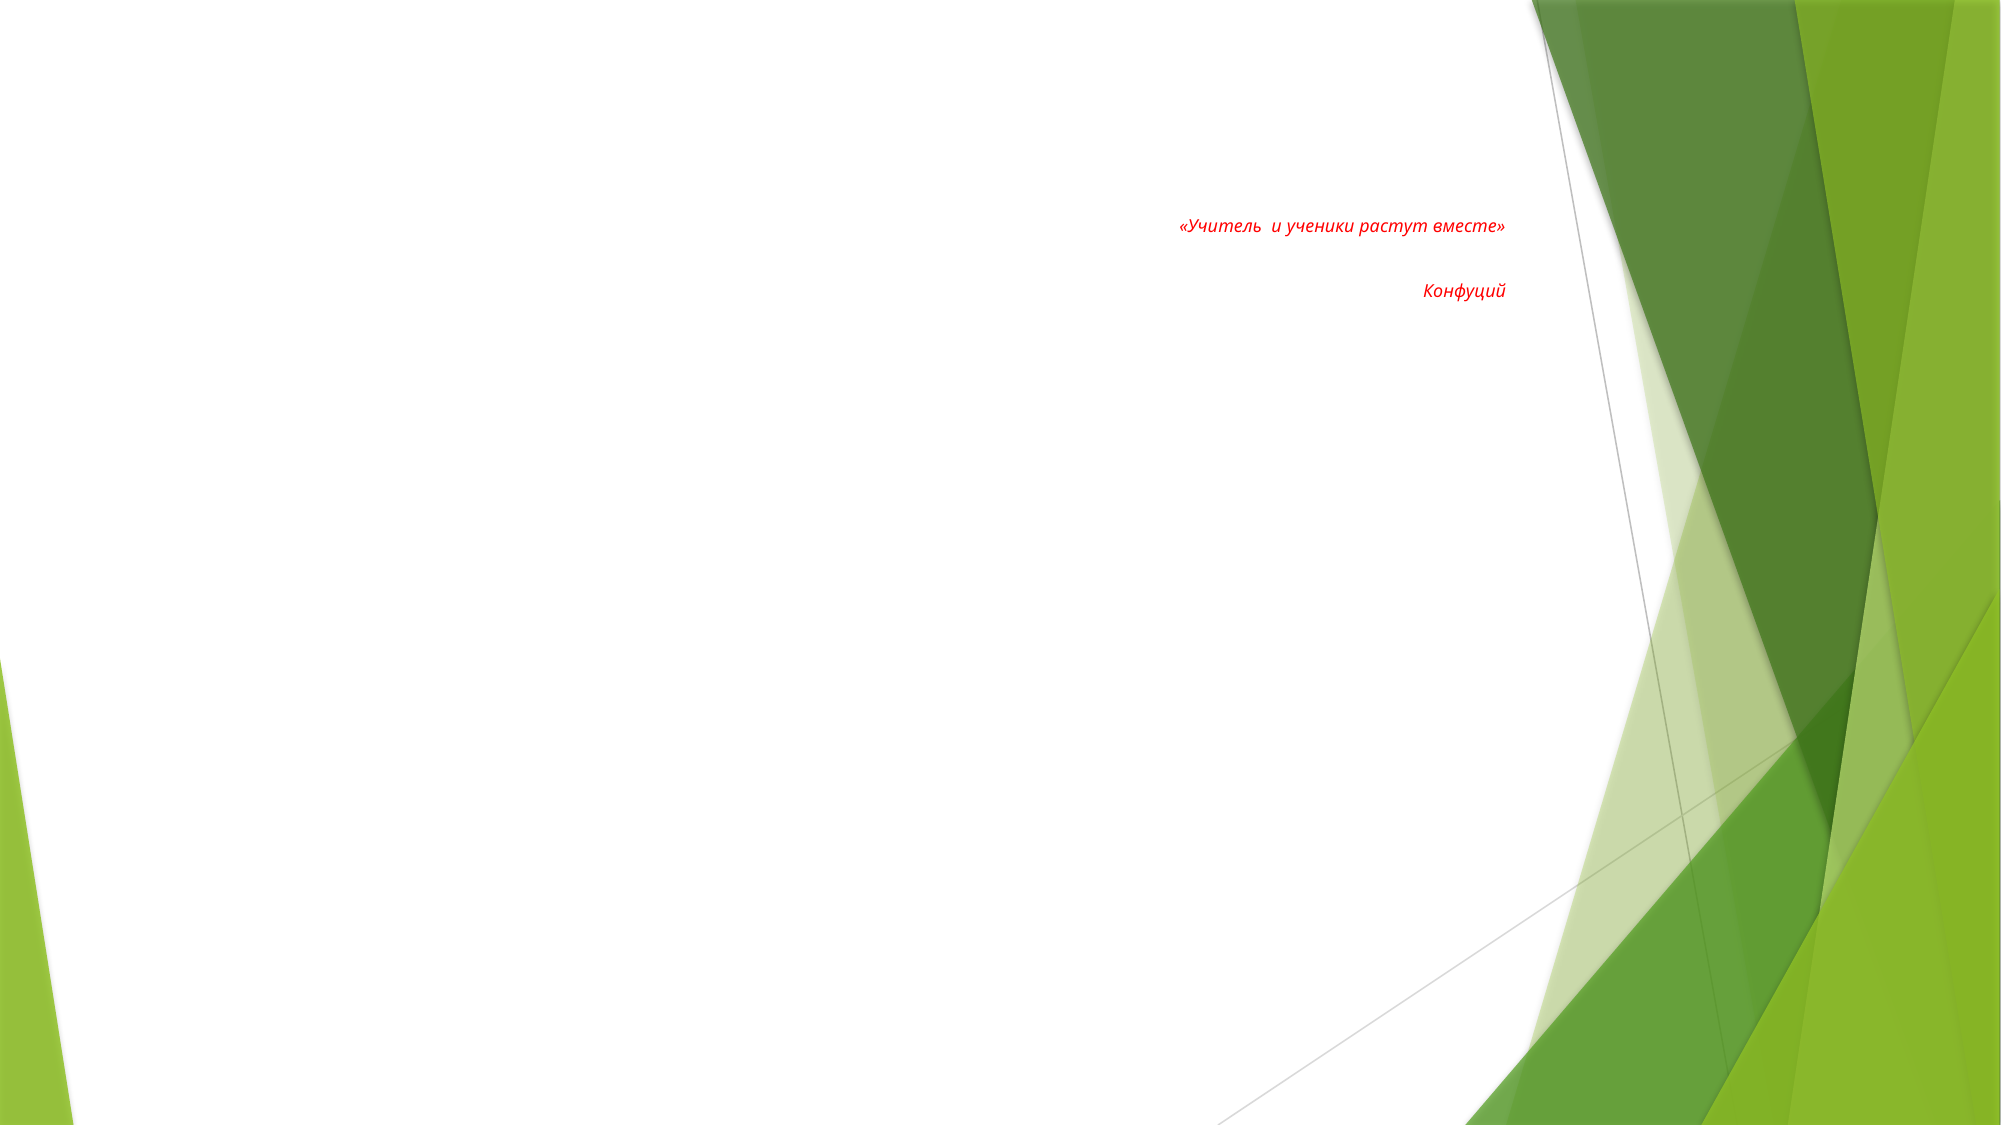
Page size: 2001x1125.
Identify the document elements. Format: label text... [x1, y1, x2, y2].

title «Учитель и ученики растут вместе» Конфуций [111, 99, 1522, 317]
